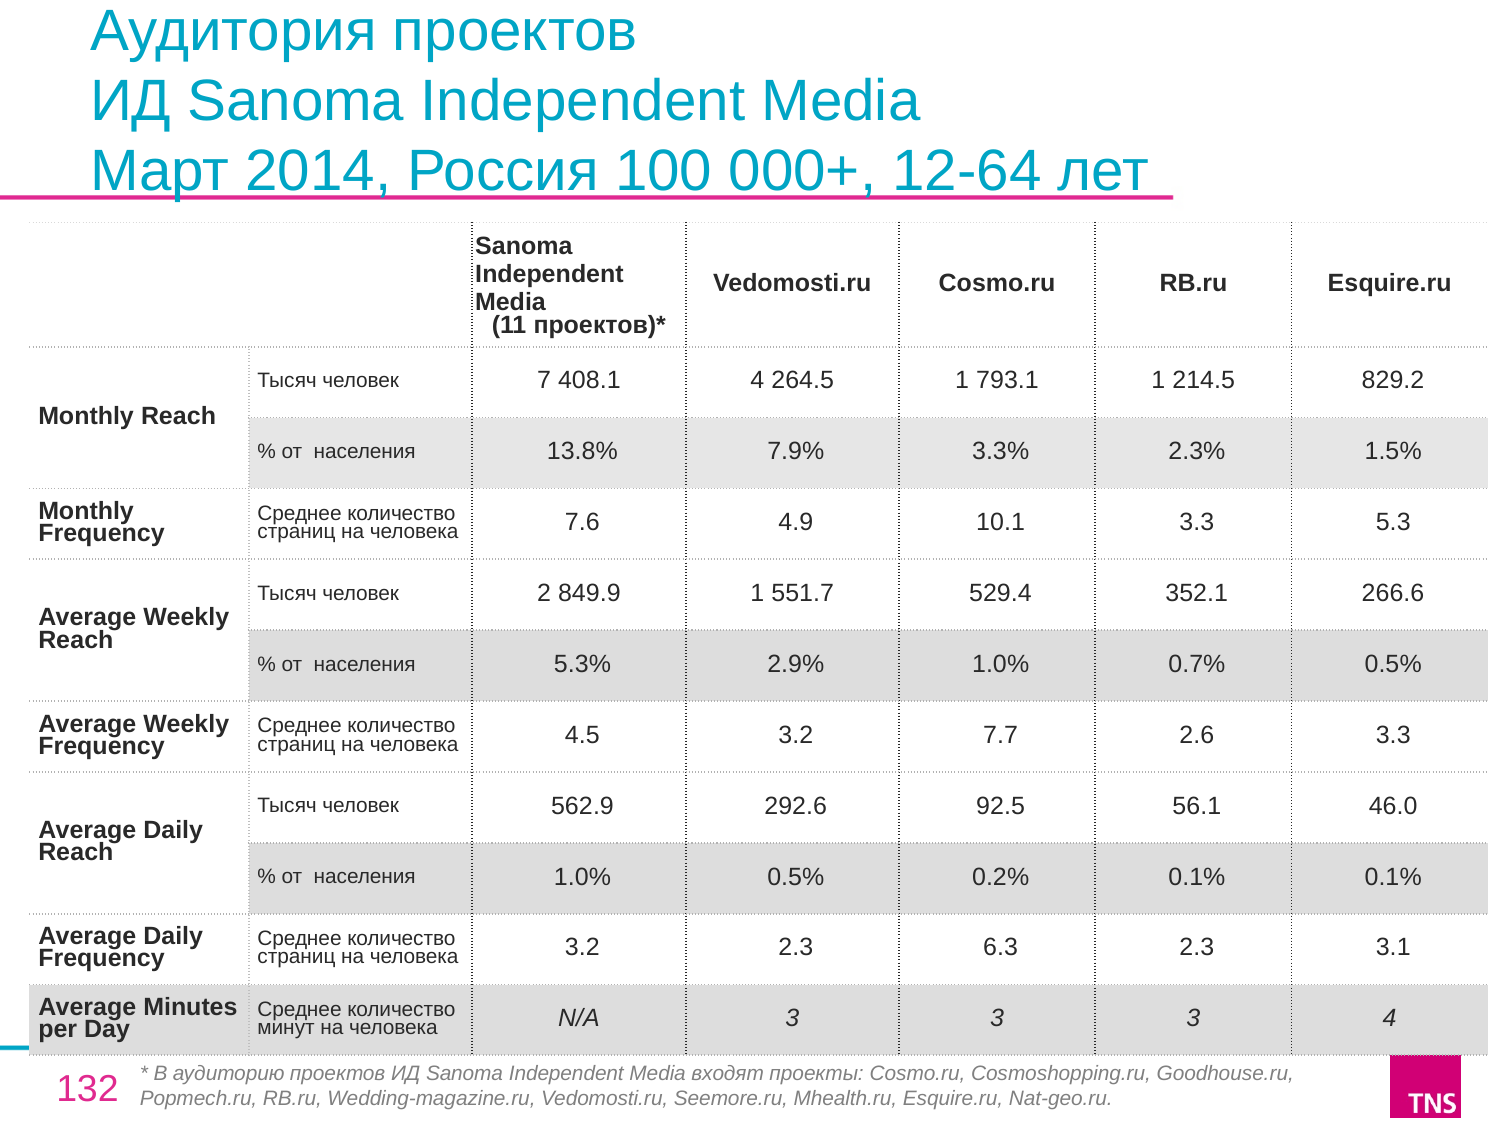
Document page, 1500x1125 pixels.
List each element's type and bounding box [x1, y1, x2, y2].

table_header [29, 223, 1488, 347]
title [74, 8, 1476, 187]
slide_number [40, 1055, 392, 1125]
picture [0, 0, 1500, 1125]
table_cell [29, 347, 1488, 1055]
text_box [125, 1052, 1400, 1117]
